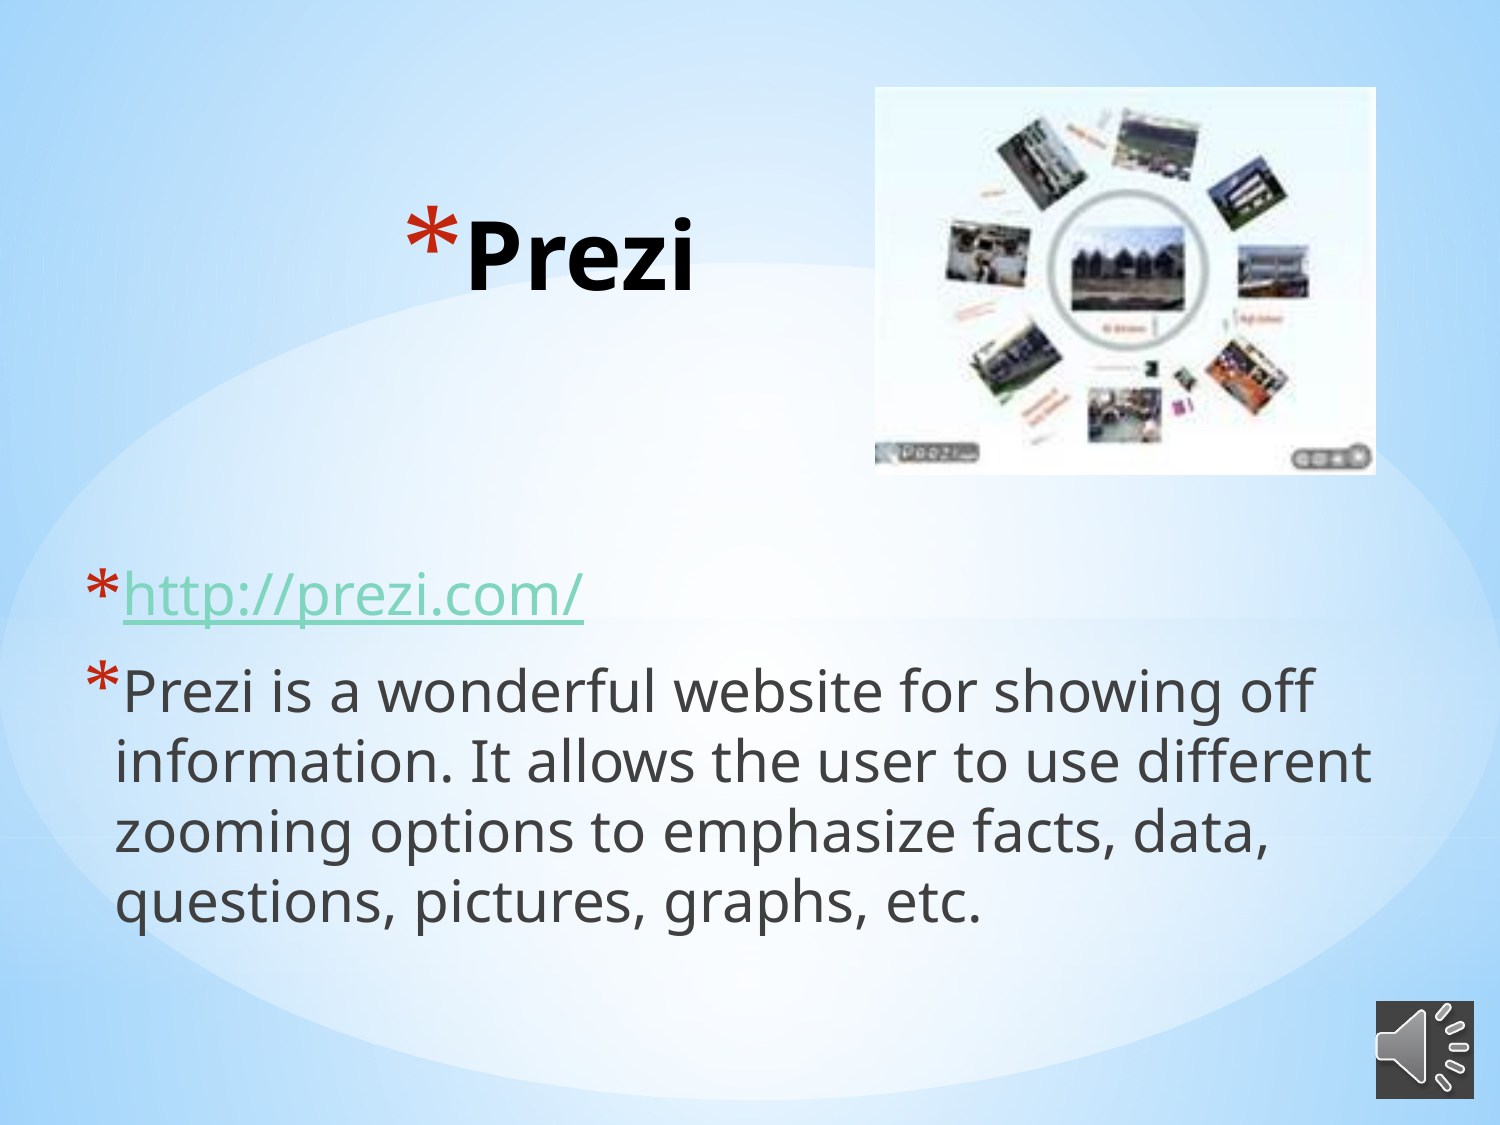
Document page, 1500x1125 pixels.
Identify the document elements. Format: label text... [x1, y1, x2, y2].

list http://prezi.com/ Prezi is a wonderful website for showing off information. It allows the user to use different zooming options to emphasize facts, data, questions, pictures, graphs, etc. [62, 549, 1413, 1080]
picture [1374, 999, 1476, 1101]
picture [874, 87, 1377, 476]
title Prezi [62, 187, 713, 375]
